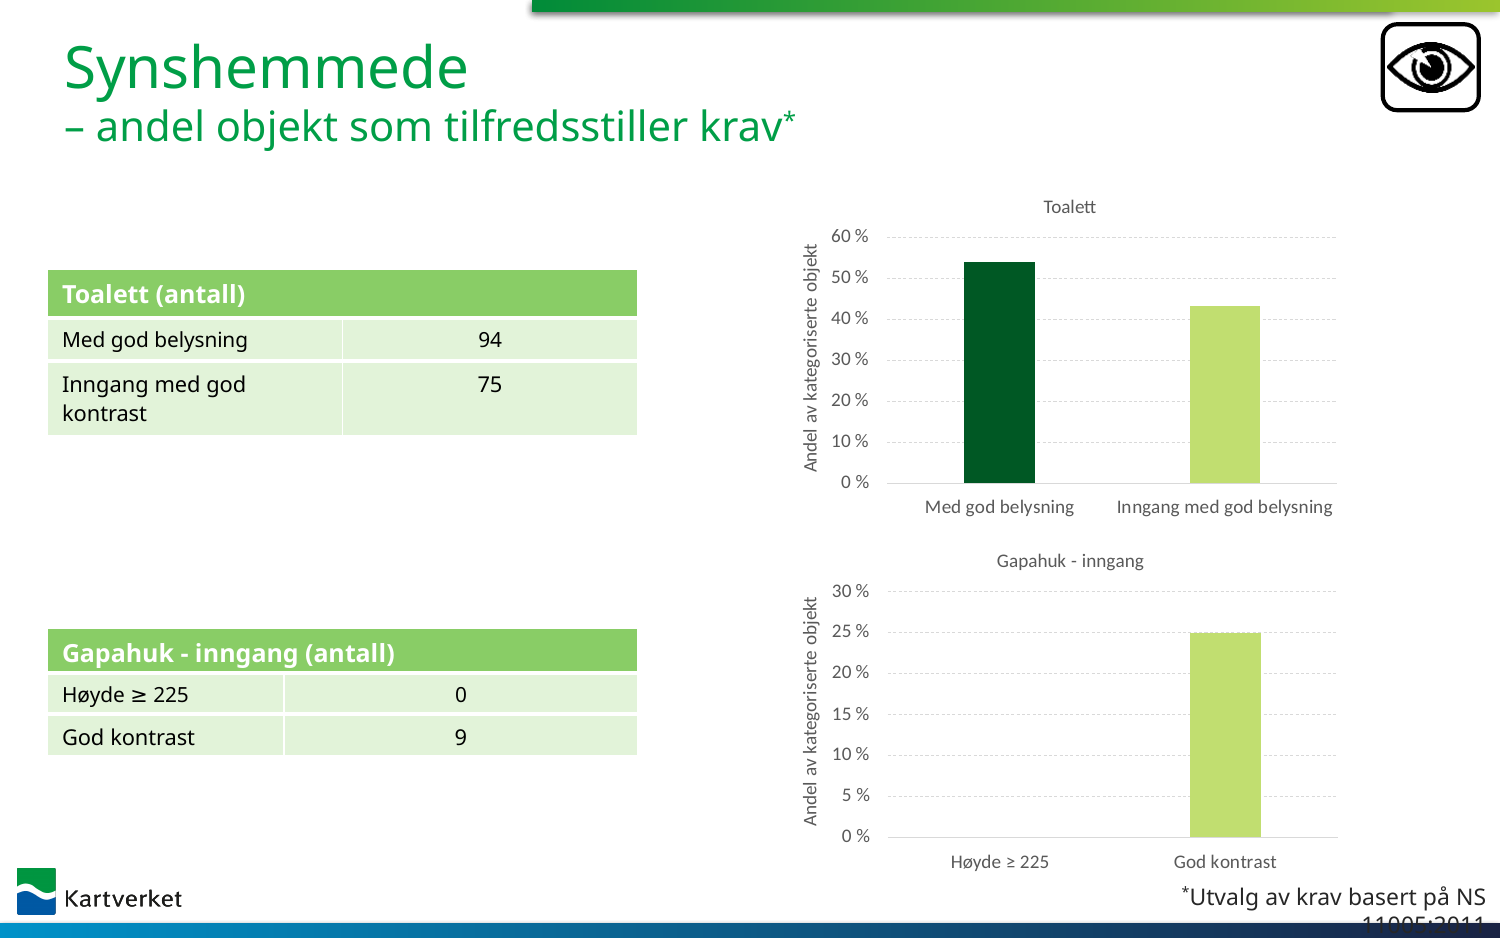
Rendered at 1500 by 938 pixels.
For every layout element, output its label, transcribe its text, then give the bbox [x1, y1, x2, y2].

table_cell Høyde ≥ 225 [48, 675, 283, 712]
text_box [1382, 24, 1480, 111]
text_box Synshemmede – andel objekt som tilfredsstiller krav* [49, 24, 1431, 158]
table_header Toalett (antall) [48, 270, 637, 316]
table_header Gapahuk - inngang (antall) [48, 629, 637, 671]
picture [791, 541, 1349, 880]
table_cell 75 [343, 363, 637, 435]
table_cell 9 [285, 716, 637, 755]
table_cell Med god belysning [48, 320, 342, 359]
picture [791, 187, 1348, 526]
text_box *Utvalg av krav basert på NS 11005:2011 [1068, 873, 1500, 938]
table_cell Inngang med god kontrast [48, 363, 342, 435]
table_cell 94 [343, 320, 637, 359]
table_cell God kontrast [48, 716, 283, 755]
table_cell 0 [285, 675, 637, 712]
